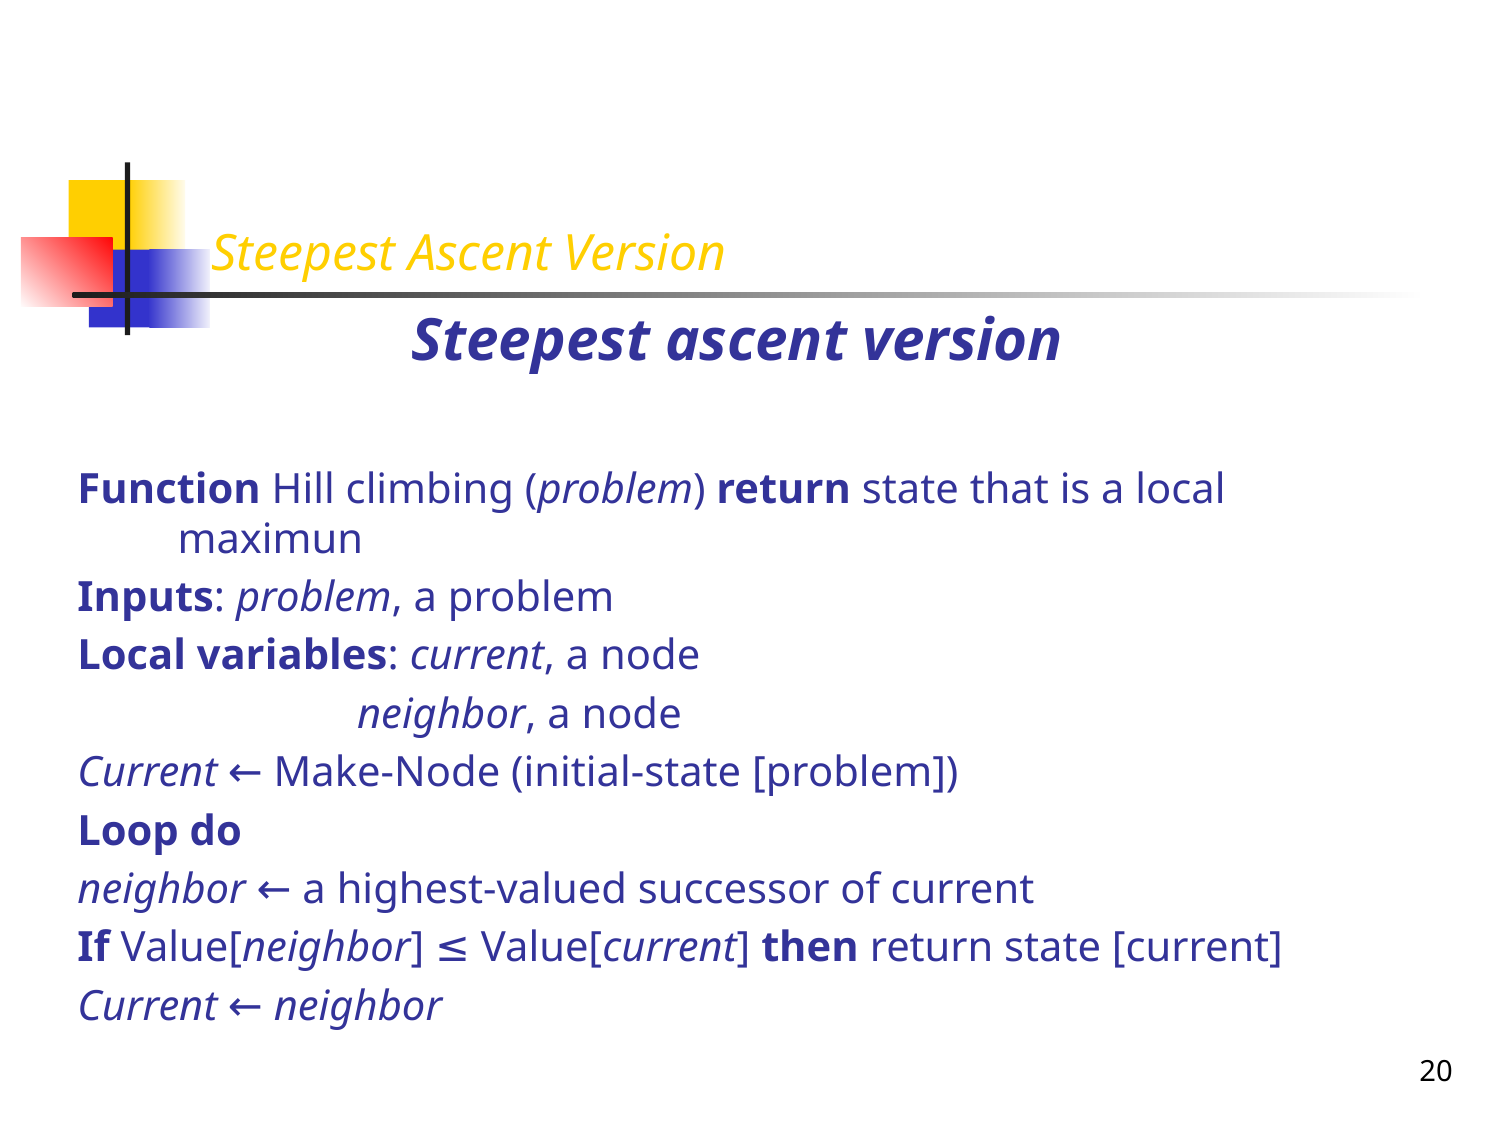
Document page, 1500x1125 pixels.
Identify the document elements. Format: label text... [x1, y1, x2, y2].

list Steepest ascent version Function Hill climbing (problem) return state that is a local maximun Inputs: problem, a problem Local variables: current, a node neighbor, a node Current ← Make-Node (initial-state [problem]) Loop do neighbor ← a highest-valued successor of current If Value[neighbor] ≤ Value[current] then return state [current] Current ← neighbor [62, 212, 1413, 1101]
slide_number 20 [1413, 1023, 1468, 1100]
title Steepest Ascent Version [196, 152, 1476, 288]
